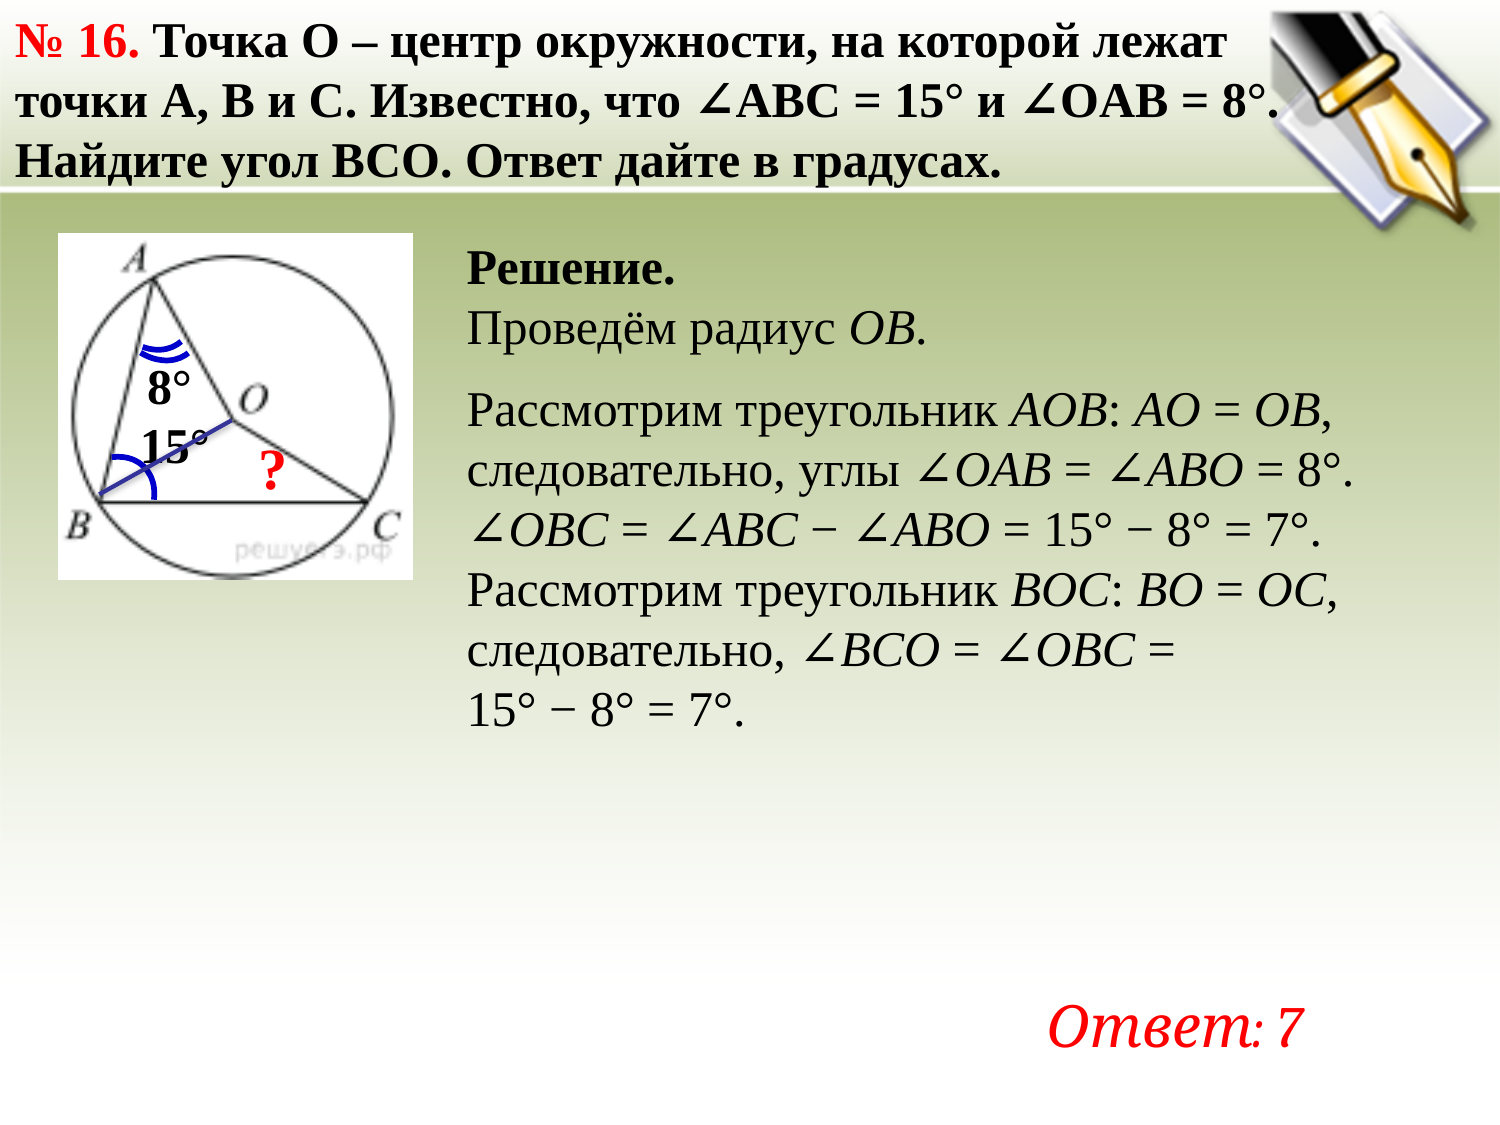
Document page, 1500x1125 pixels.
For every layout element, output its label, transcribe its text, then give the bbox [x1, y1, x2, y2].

text_box Ответ: 7 [1031, 977, 1441, 1067]
text_box Решение. Проведём радиус OB. [451, 227, 1460, 362]
picture [0, 0, 1500, 1125]
text_box Рассмотрим треугольник AOB: AO = OB, следовательно, углы ∠OAB = ∠ABO = 8°. ∠OBС = ∠ABC − ∠ABO = 15° − 8° = 7°. Рассмотрим треугольник BOC: BO = OC, следовательно, ∠BCO = ∠OBC = 15° − 8° = 7°. [451, 369, 1481, 805]
text_box № 16. Точка O – центр окружности, на которой лежат точки A, B и C. Известно, что ∠ABC = 15° и ∠OAB = 8°. Найдите угол BCO. Ответ дайте в градусах. [0, 0, 1325, 195]
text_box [98, 419, 233, 495]
